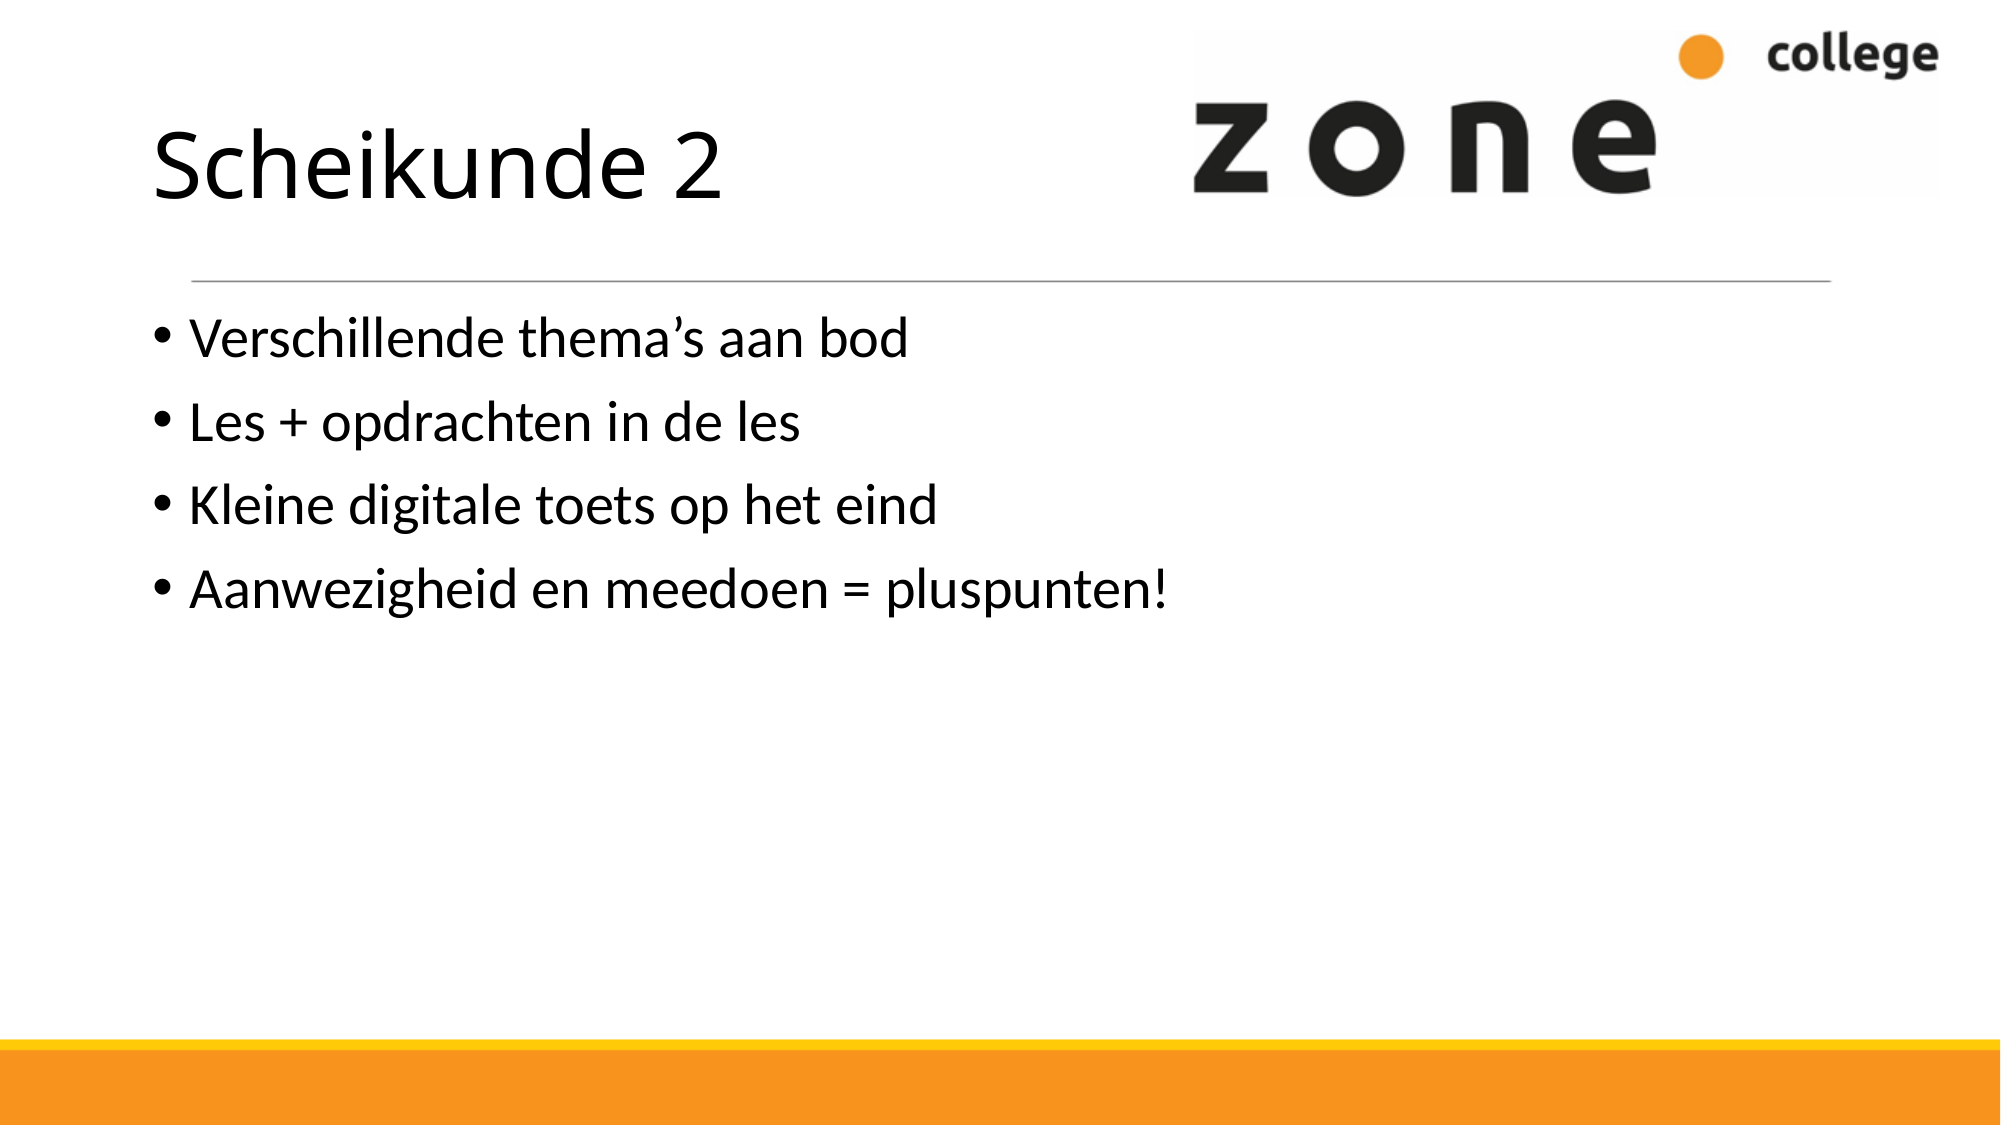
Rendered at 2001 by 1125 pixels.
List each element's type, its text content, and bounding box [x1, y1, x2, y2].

picture [0, 0, 2001, 1125]
list Verschillende thema’s aan bod Les + opdrachten in de les Kleine digitale toets op het eind Aanwezigheid en meedoen = pluspunten! [137, 299, 1863, 1014]
title Scheikunde 2 [137, 59, 1863, 278]
